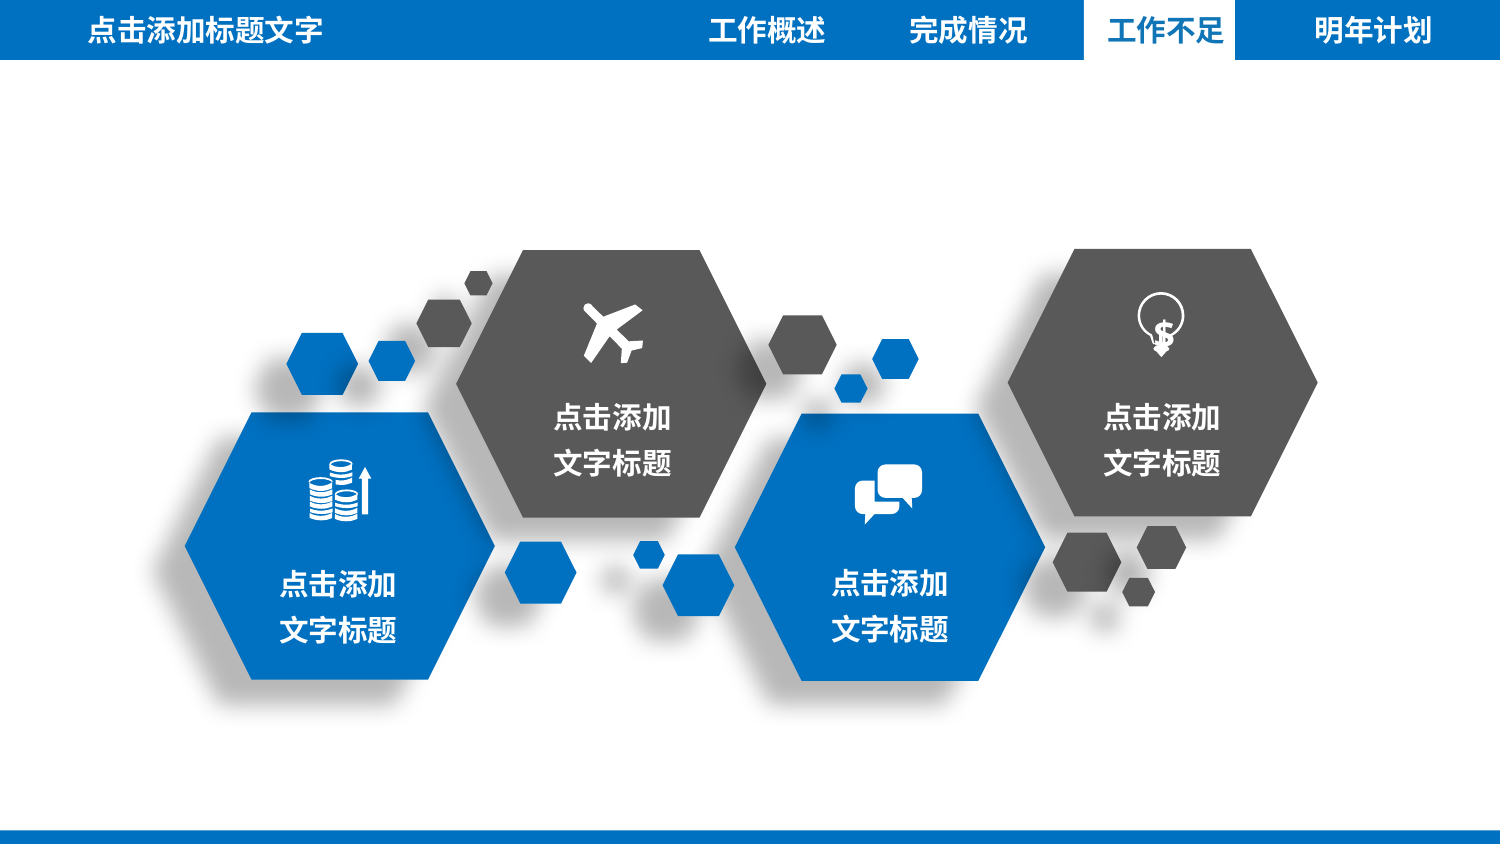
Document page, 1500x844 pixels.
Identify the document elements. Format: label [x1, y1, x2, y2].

text_box [0, 0, 1500, 844]
